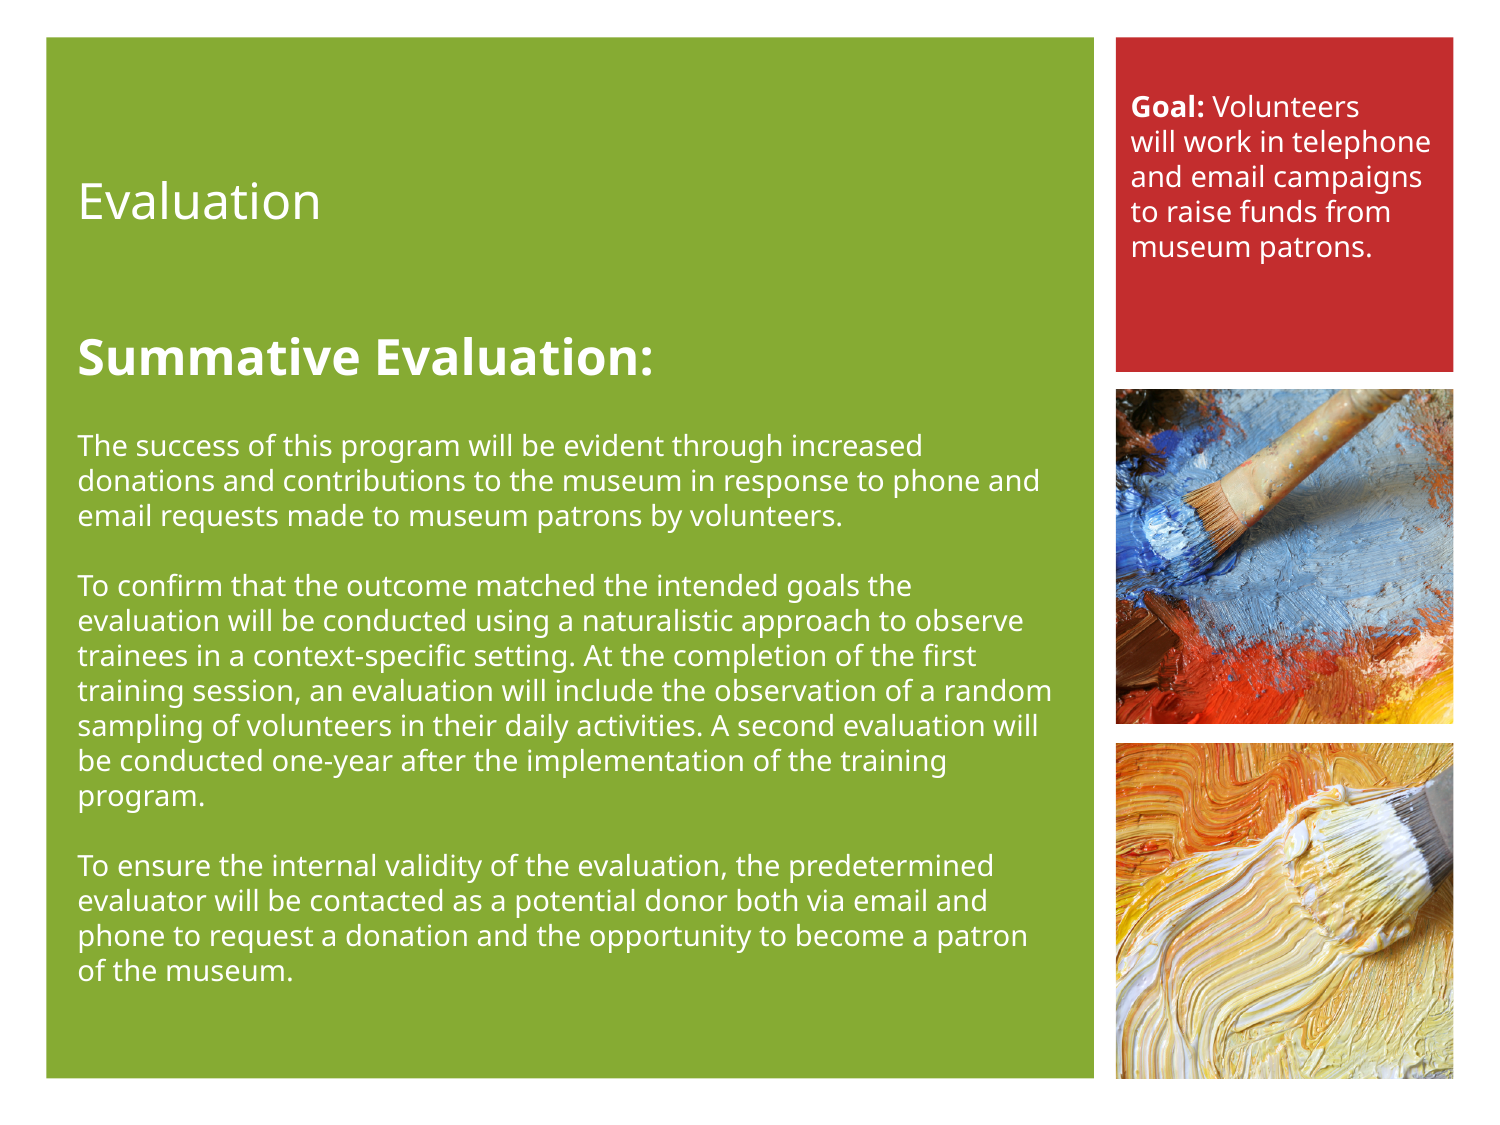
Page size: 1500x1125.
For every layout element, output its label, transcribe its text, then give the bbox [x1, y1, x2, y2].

text_box Evaluation [62, 80, 1077, 237]
picture [1115, 743, 1454, 1079]
text_box Goal: Volunteers will ﻿﻿work in telephone and email campaigns to raise funds from museum patrons. [1115, 80, 1450, 306]
list Summative Evaluation: The success of this program will be evident through increased donations and contributions to the museum in response to phone and email requests made to museum patrons by volunteers. To confirm that the outcome matched the intended goals the evaluation will be conducted using a naturalistic approach to observe trainees in a context-specific setting. At the completion of the first training session, an evaluation will include the observation of a random sampling of volunteers in their daily activities. A second evaluation will be conducted one-year after the implementation of the training program. To ensure the internal validity of the evaluation, the predetermined evaluator will be contacted as a potential donor both via email and phone to request a donation and the opportunity to become a patron of the museum. [62, 318, 1077, 1006]
picture [1115, 388, 1454, 725]
